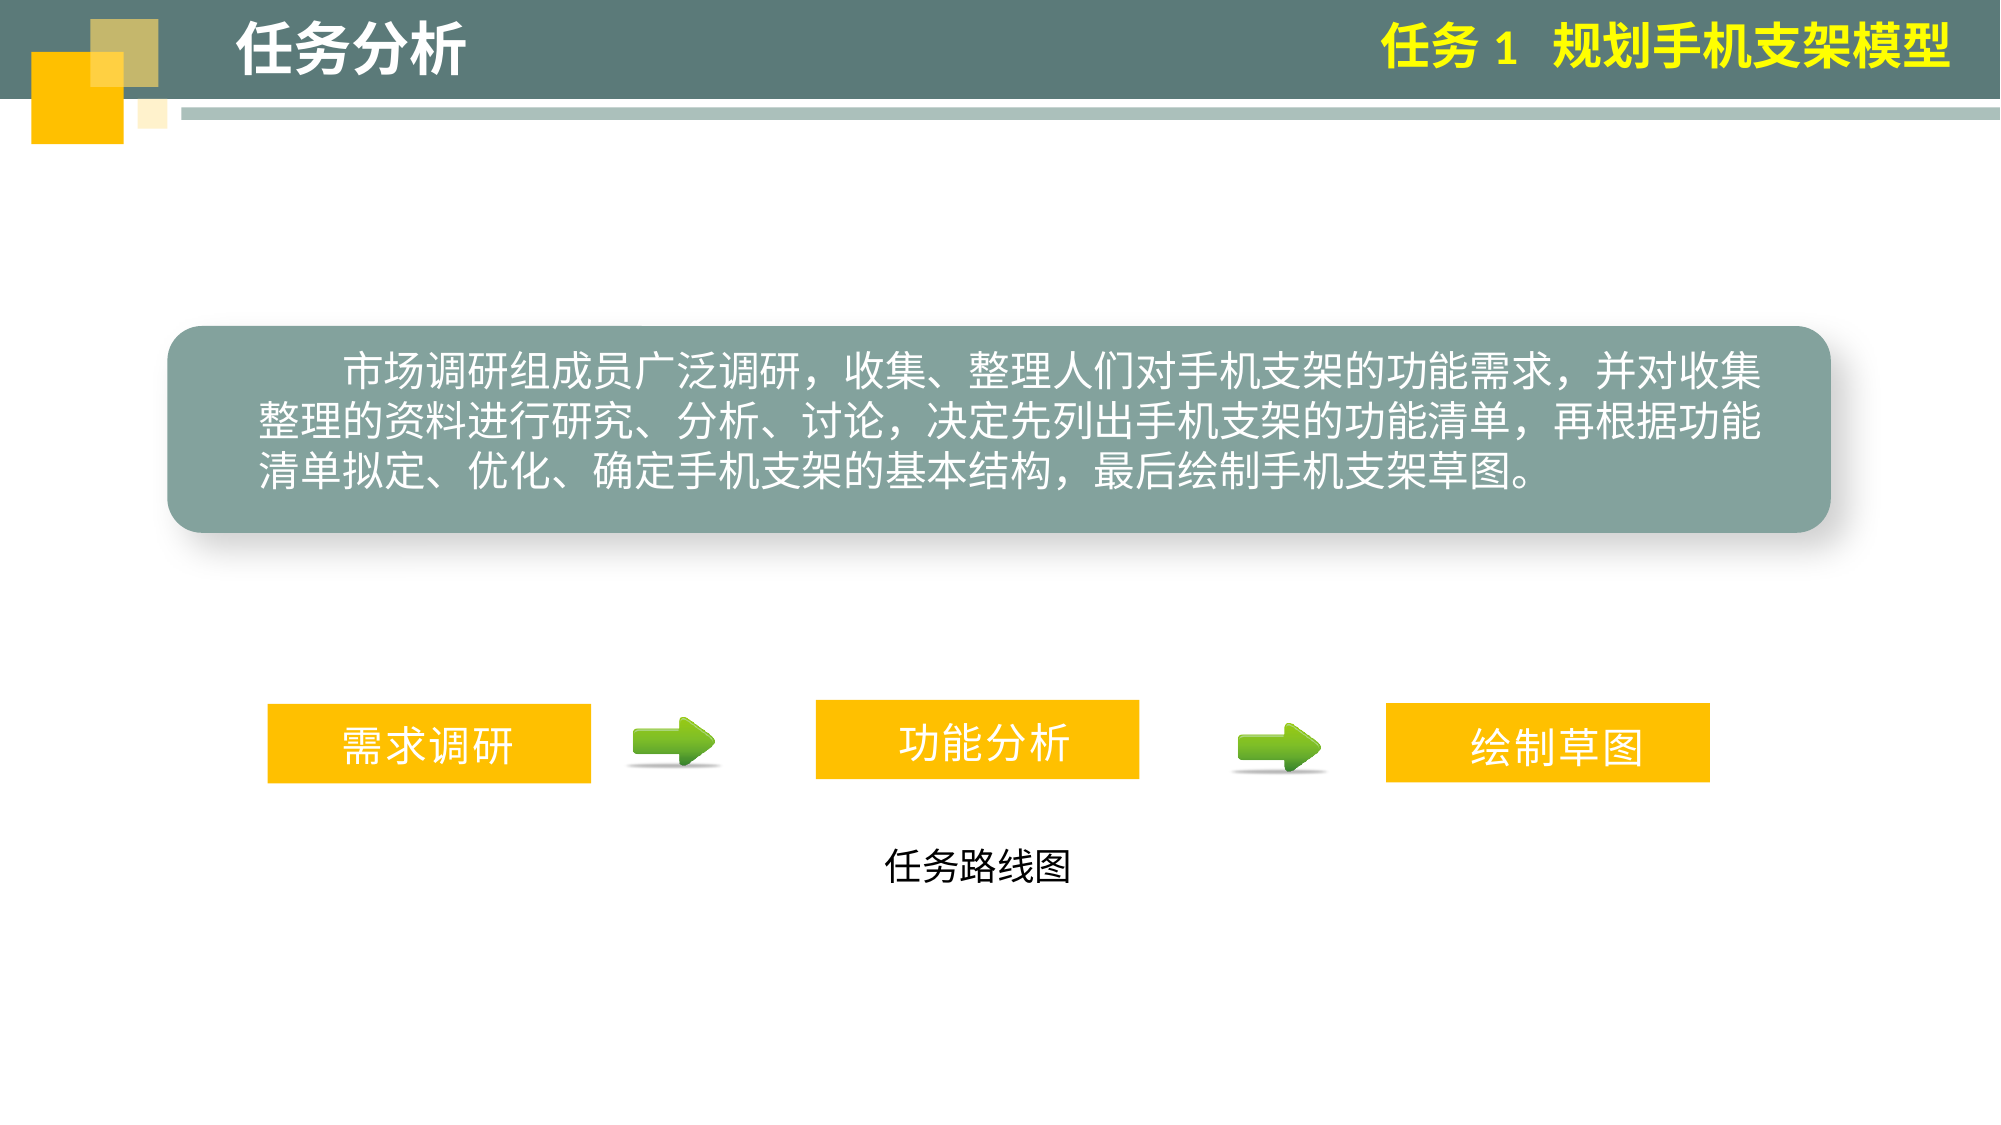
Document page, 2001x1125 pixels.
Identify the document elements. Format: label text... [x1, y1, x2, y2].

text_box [267, 699, 1751, 785]
text_box 市场调研组成员广泛调研，收集、整理人们对手机支架的功能需求，并对收集整理的资料进行研究、分析、讨论，决定先列出手机支架的功能清单，再根据功能清单拟定、优化、确定手机支架的基本结构，最后绘制手机支架草图。 [244, 337, 1785, 503]
text_box [167, 325, 1831, 533]
text_box 任务路线图 [870, 822, 1139, 896]
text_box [0, 0, 2000, 145]
